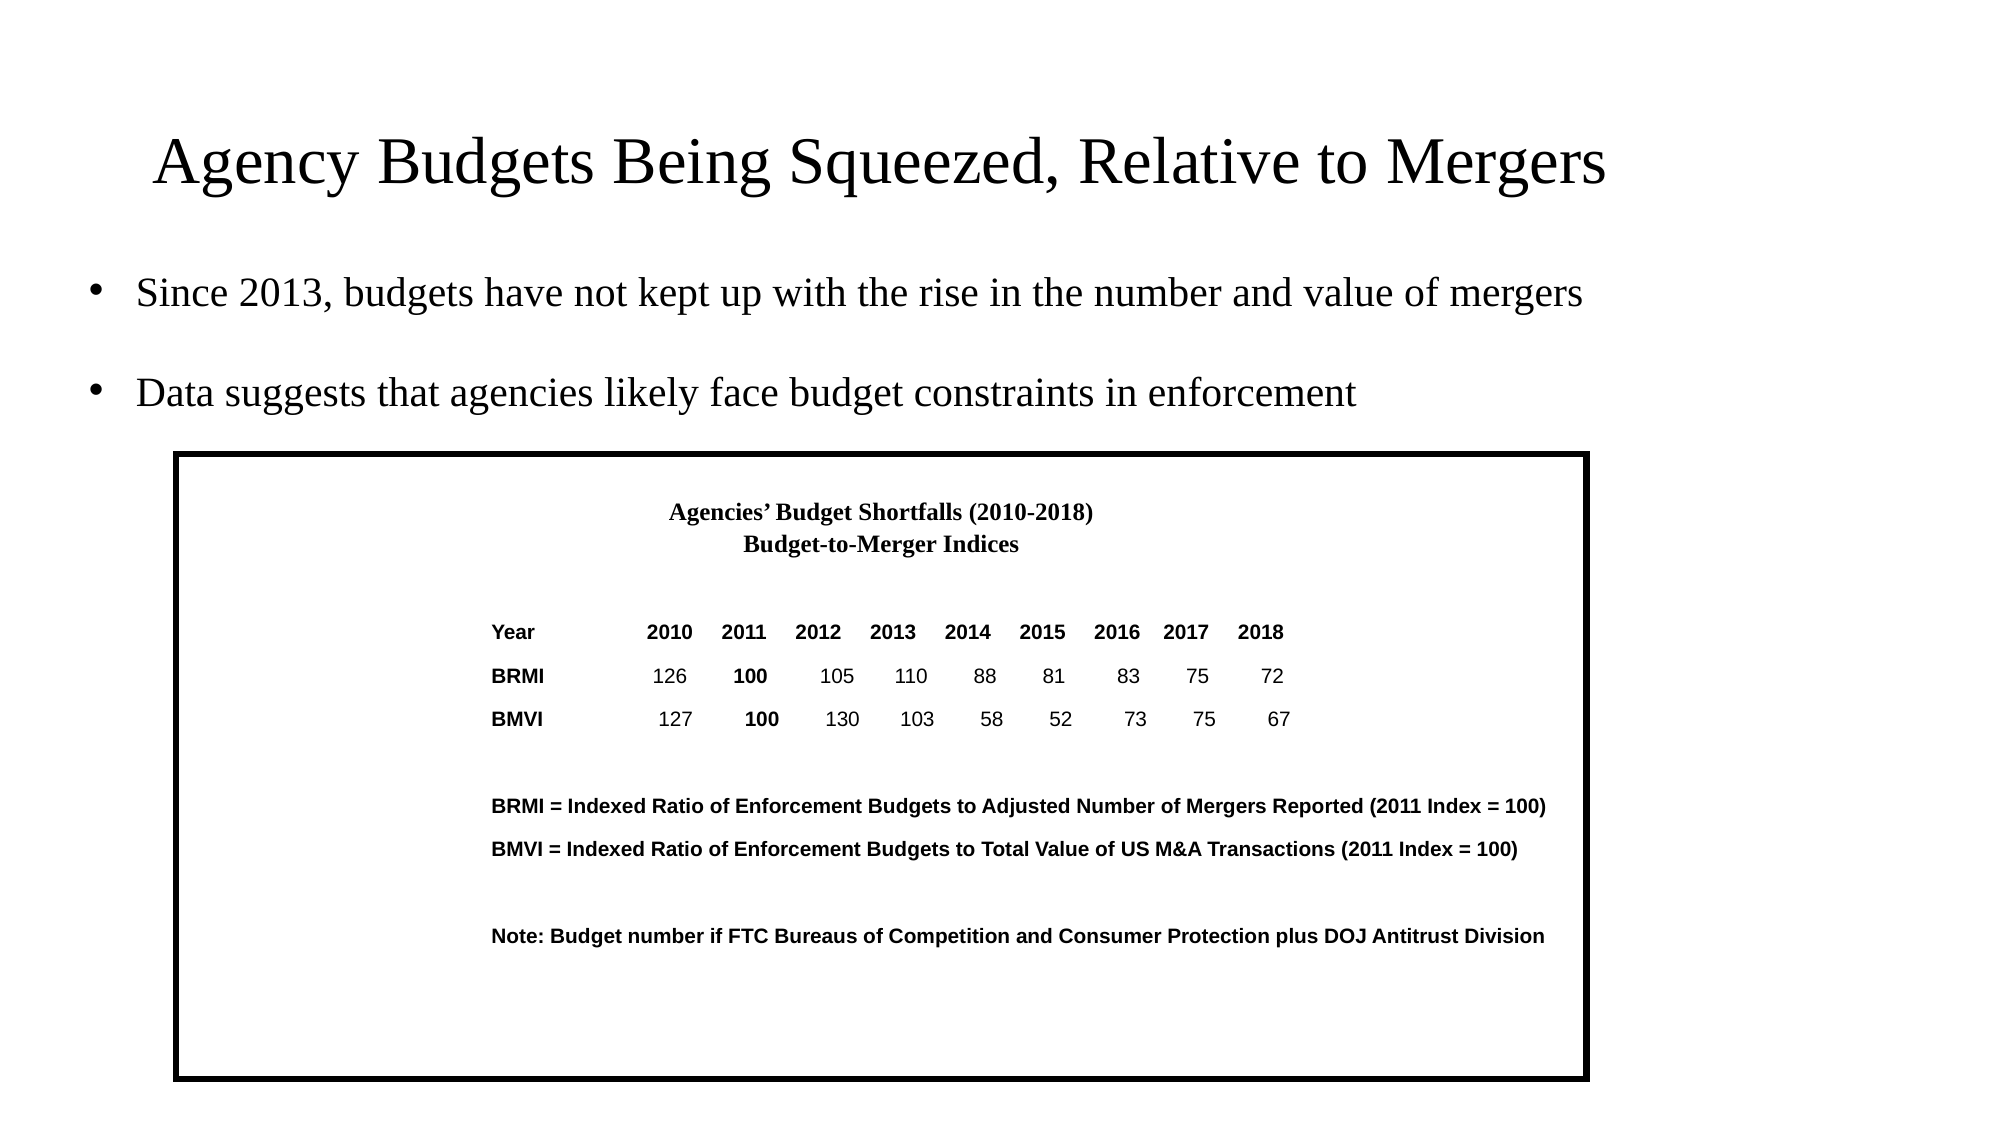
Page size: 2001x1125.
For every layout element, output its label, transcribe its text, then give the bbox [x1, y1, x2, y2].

title Agency Budgets Being Squeezed, Relative to Mergers [137, 53, 1863, 272]
list Agencies’ Budget Shortfalls (2010-2018) Budget-to-Merger Indices Year 2010 2011 2012 2013 2014 2015 2016 2017 2018 BRMI 126 100 105 110 88 81 83 75 72 BMVI 127 100 130 103 58 52 73 75 67 BRMI = Indexed Ratio of Enforcement Budgets to Adjusted Number of Mergers Reported (2011 Index = 100) BMVI = Indexed Ratio of Enforcement Budgets to Total Value of US M&A Transactions (2011 Index = 100) Note: Budget number if FTC Bureaus of Competition and Consumer Protection plus DOJ Antitrust Division [176, 454, 1587, 1080]
text_box Since 2013, budgets have not kept up with the rise in the number and value of mergers Data suggests that agencies likely face budget constraints in enforcement [74, 257, 1655, 422]
